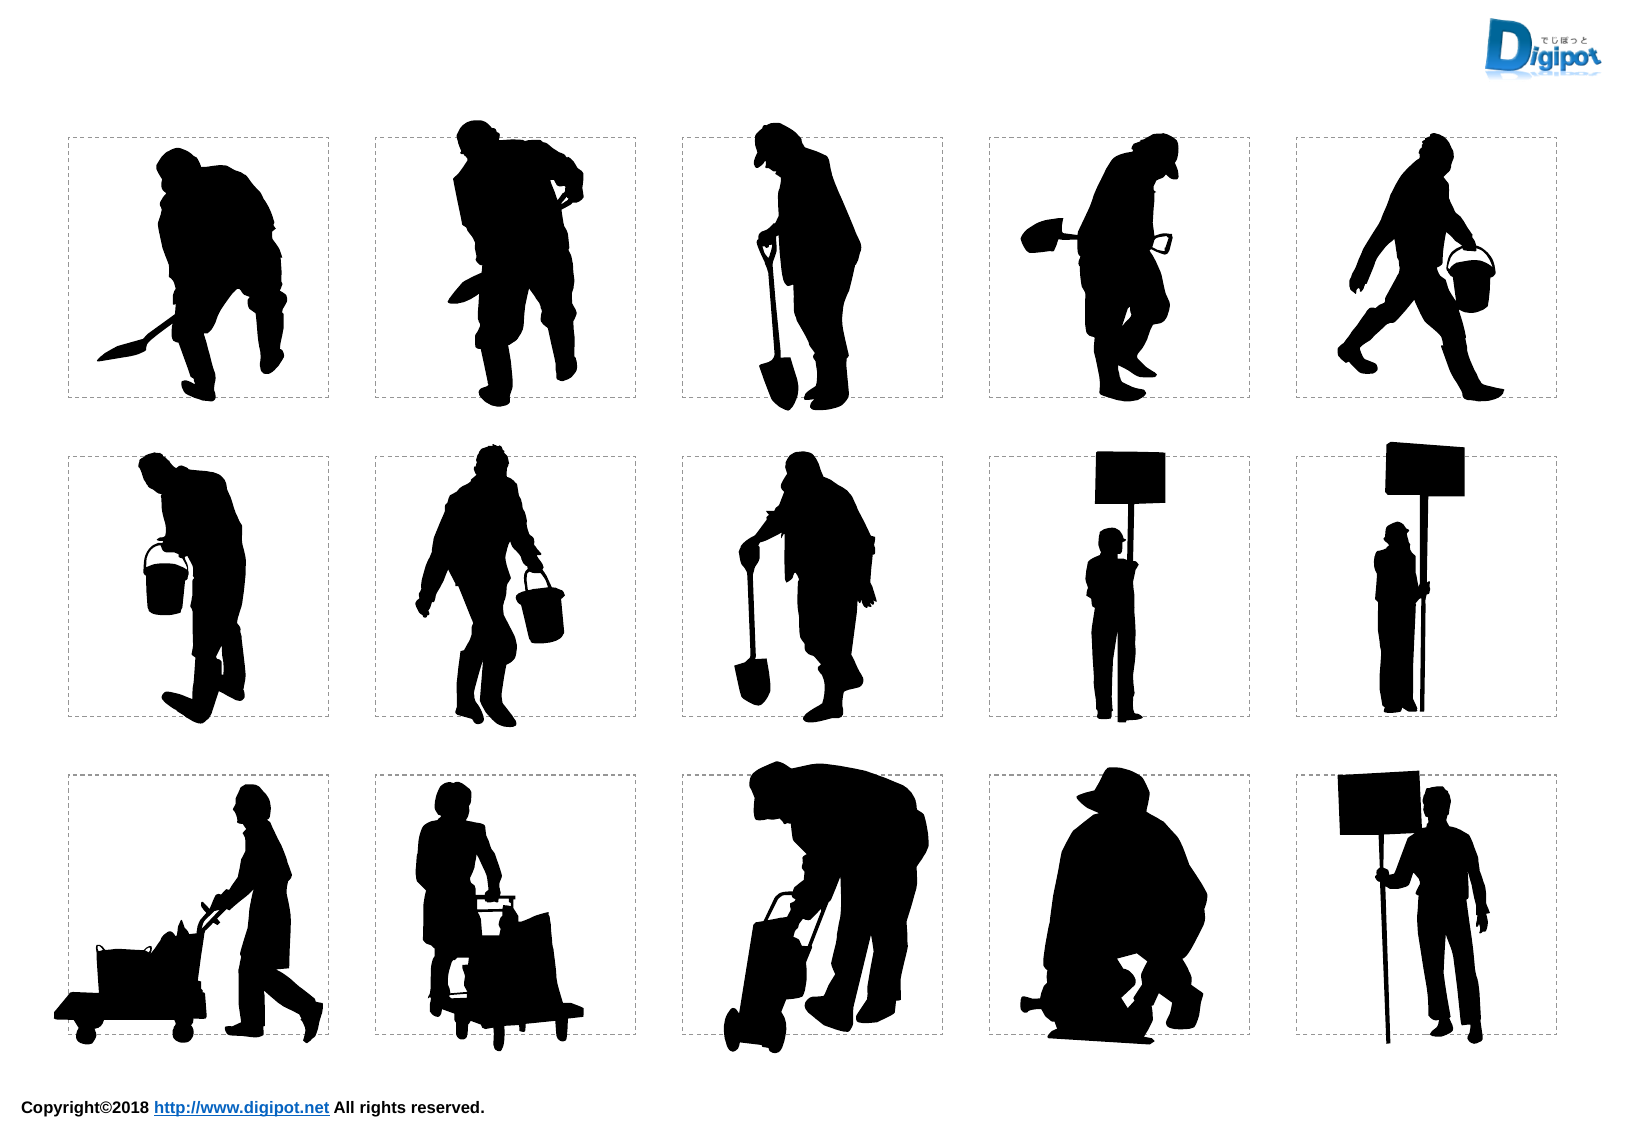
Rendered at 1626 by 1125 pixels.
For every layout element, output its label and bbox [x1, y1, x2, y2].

text_box [1337, 133, 1505, 402]
text_box [138, 452, 246, 724]
text_box [1373, 441, 1465, 713]
text_box [1020, 767, 1208, 1045]
text_box [415, 781, 584, 1052]
text_box [723, 761, 929, 1054]
picture [1485, 18, 1602, 82]
text_box [1337, 770, 1490, 1044]
text_box [1085, 451, 1166, 723]
text_box [53, 784, 323, 1045]
text_box [1020, 133, 1179, 402]
text_box [447, 120, 584, 407]
text_box [734, 451, 877, 723]
text_box [753, 122, 862, 411]
text_box [96, 147, 288, 402]
text_box [415, 444, 565, 728]
